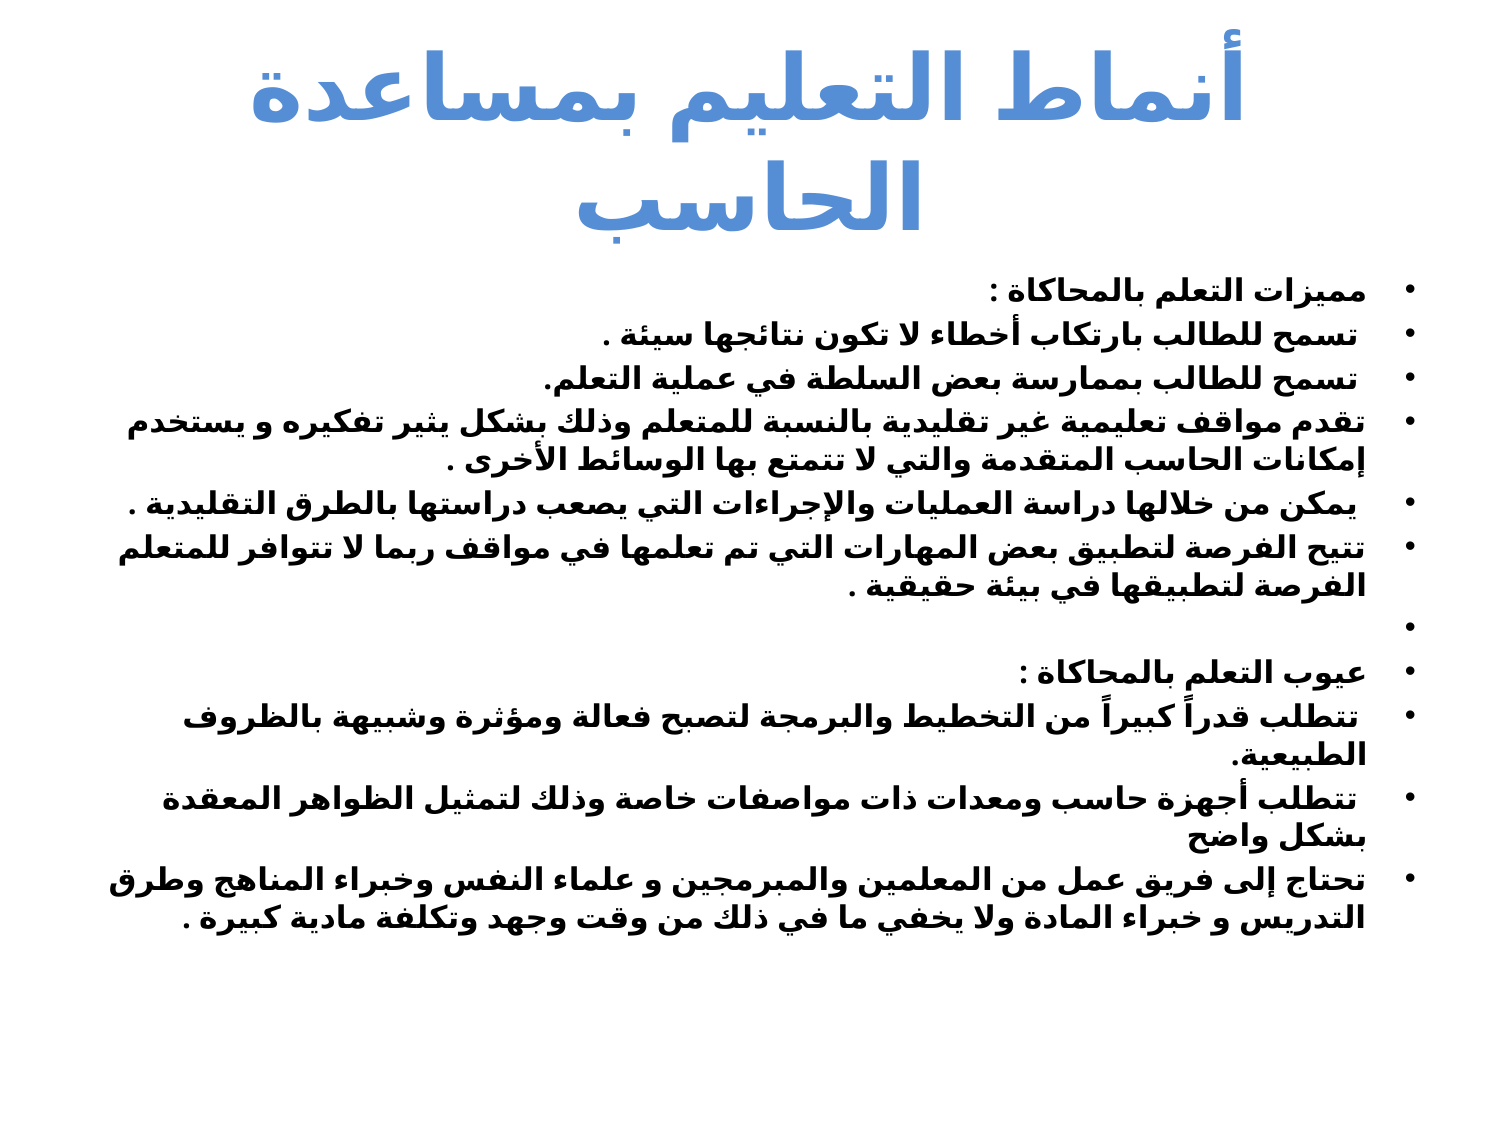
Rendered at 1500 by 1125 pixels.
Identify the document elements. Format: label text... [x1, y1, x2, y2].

list مميزات التعلم بالمحاكاة : تسمح للطالب بارتكاب أخطاء لا تكون نتائجها سيئة . تسمح للطالب بممارسة بعض السلطة في عملية التعلم. تقدم مواقف تعليمية غير تقليدية بالنسبة للمتعلم وذلك بشكل يثير تفكيره و يستخدم إمكانات الحاسب المتقدمة والتي لا تتمتع بها الوسائط الأخرى . يمكن من خلالها دراسة العمليات والإجراءات التي يصعب دراستها بالطرق التقليدية . تتيح الفرصة لتطبيق بعض المهارات التي تم تعلمها في مواقف ربما لا تتوافر للمتعلم الفرصة لتطبيقها في بيئة حقيقية . عيوب التعلم بالمحاكاة : تتطلب قدراً كبيراً من التخطيط والبرمجة لتصبح فعالة ومؤثرة وشبيهة بالظروف الطبيعية. تتطلب أجهزة حاسب ومعدات ذات مواصفات خاصة وذلك لتمثيل الظواهر المعقدة بشكل واضح تحتاج إلى فريق عمل من المعلمين والمبرمجين و علماء النفس وخبراء المناهج وطرق التدريس و خبراء المادة ولا يخفي ما في ذلك من وقت وجهد وتكلفة مادية كبيرة . [75, 262, 1425, 1005]
title أنماط التعليم بمساعدة الحاسب [75, 45, 1425, 233]
